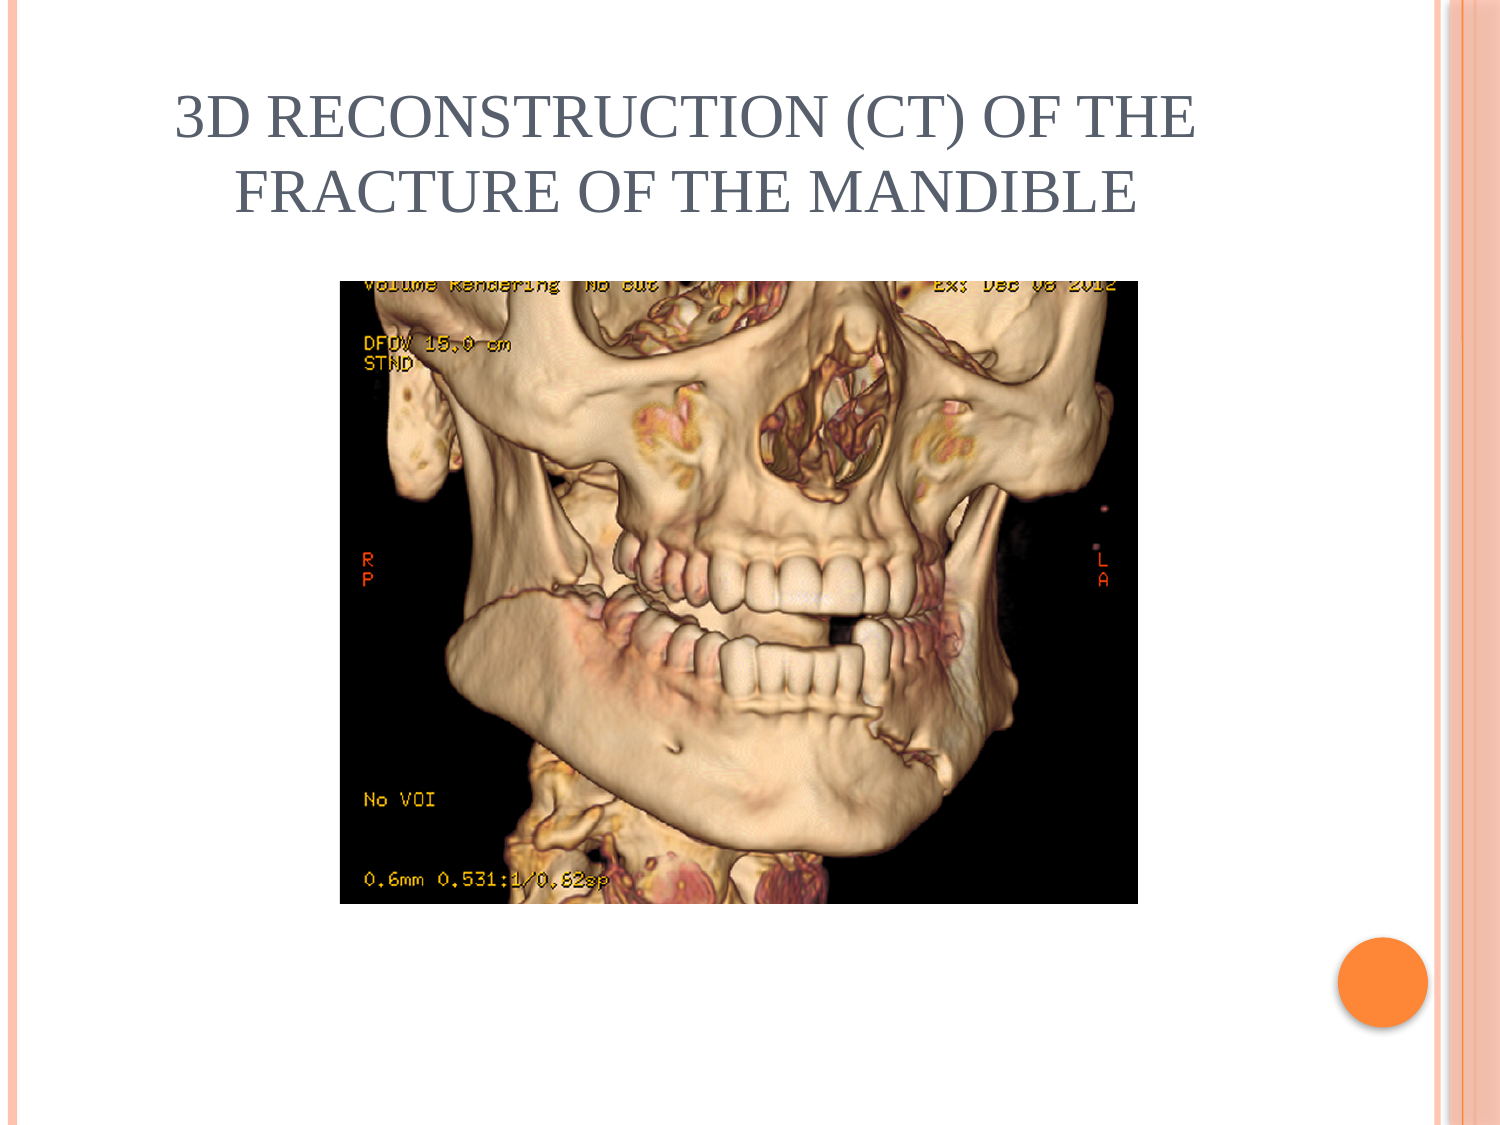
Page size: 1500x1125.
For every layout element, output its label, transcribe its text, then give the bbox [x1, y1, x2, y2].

title 3D reconstruction (CT) of the fracture of the mandible [75, 45, 1300, 233]
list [339, 280, 1139, 905]
